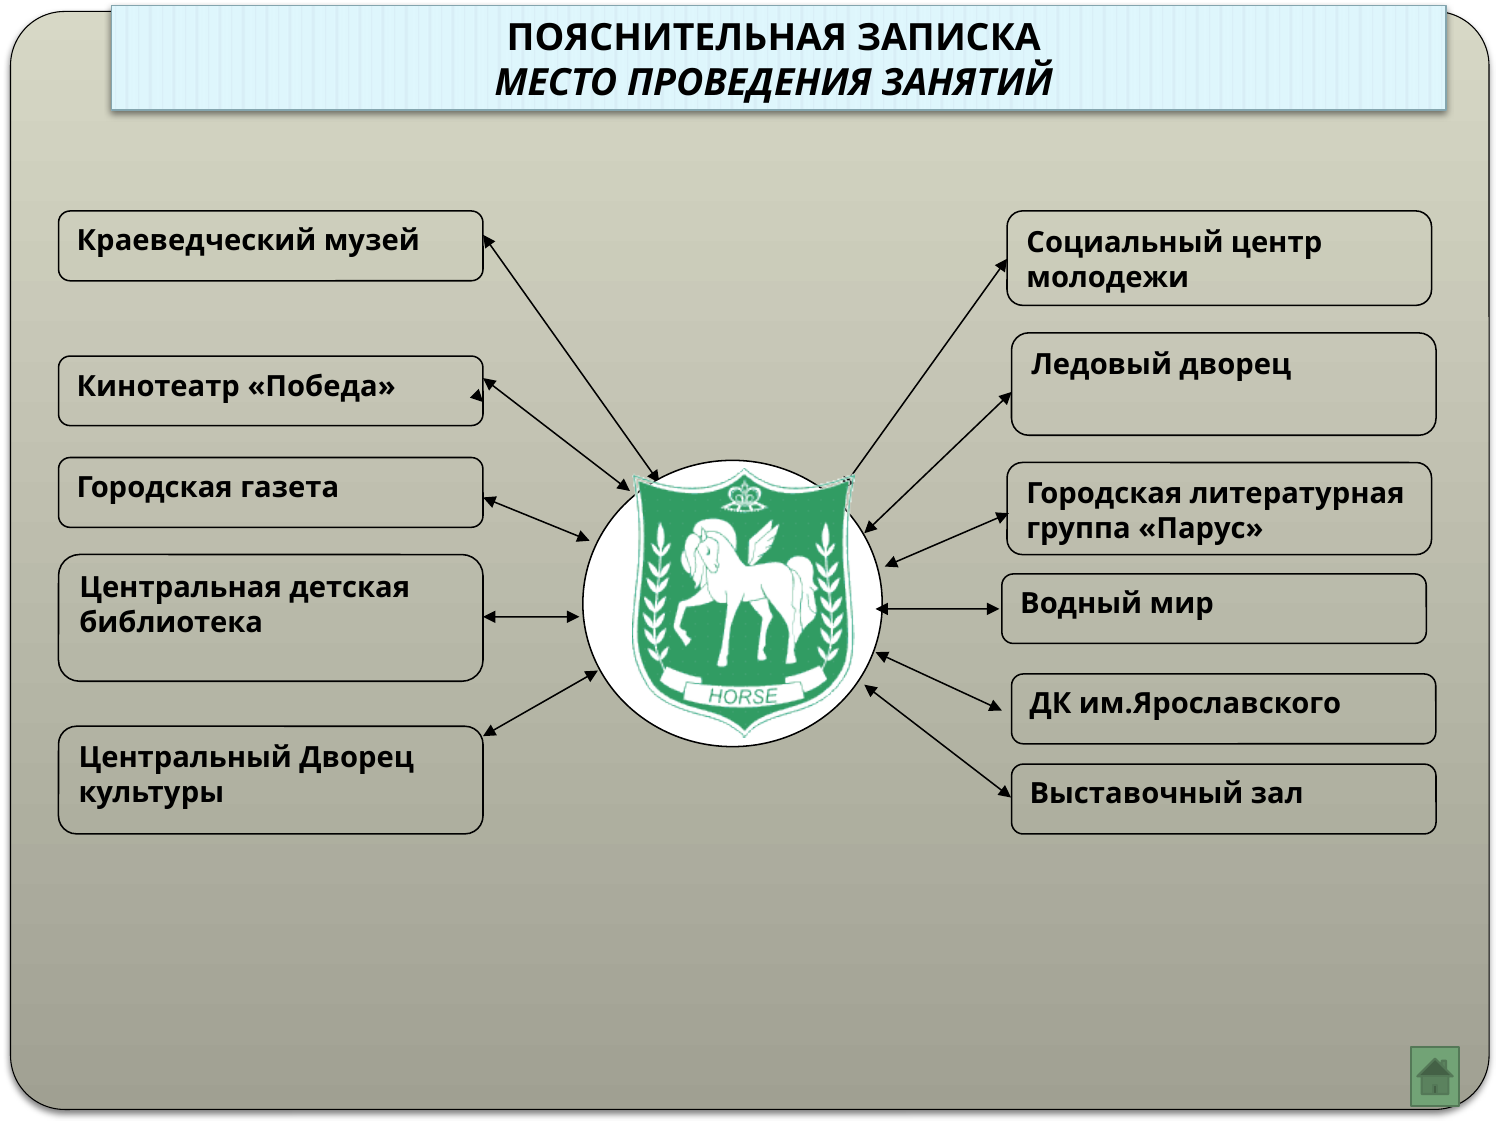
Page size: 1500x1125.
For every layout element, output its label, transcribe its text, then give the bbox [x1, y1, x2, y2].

text_box ПОЯСНИТЕЛЬНАЯ ЗАПИСКА МЕСТО ПРОВЕДЕНИЯ ЗАНЯТИЙ [111, 5, 1447, 111]
text_box [1410, 1046, 1460, 1107]
picture [632, 468, 855, 738]
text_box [58, 210, 1437, 835]
